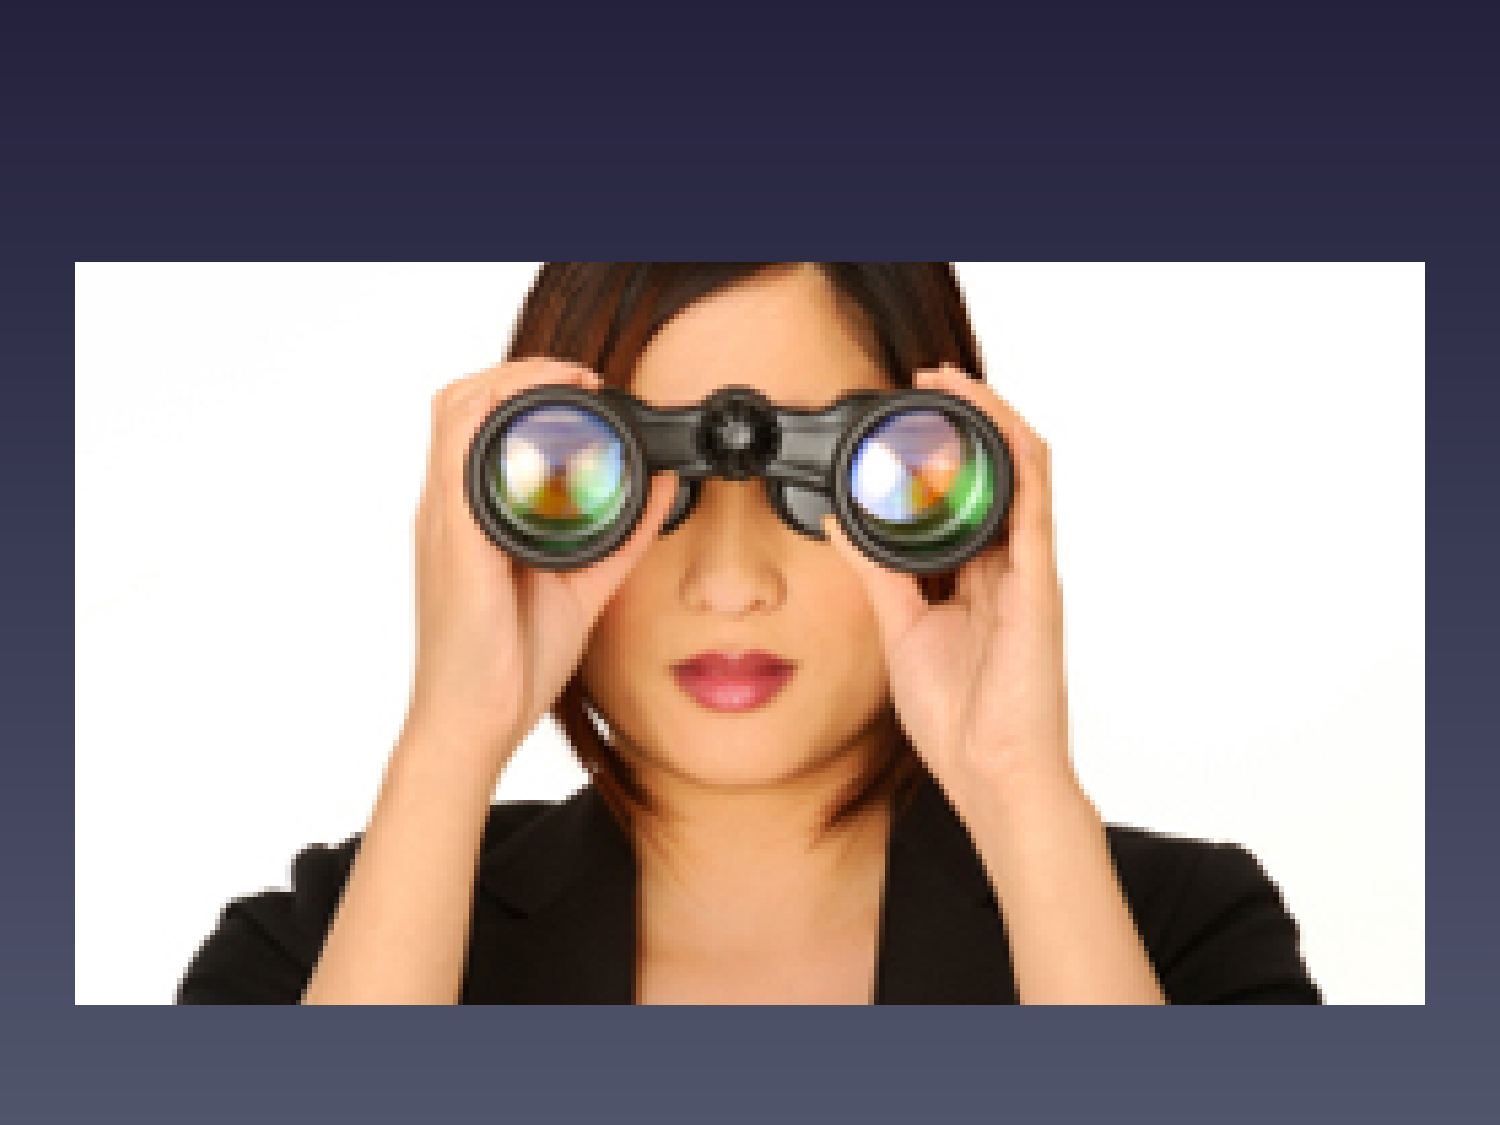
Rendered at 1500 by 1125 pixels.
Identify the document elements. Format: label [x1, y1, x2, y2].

list [74, 262, 1426, 1006]
